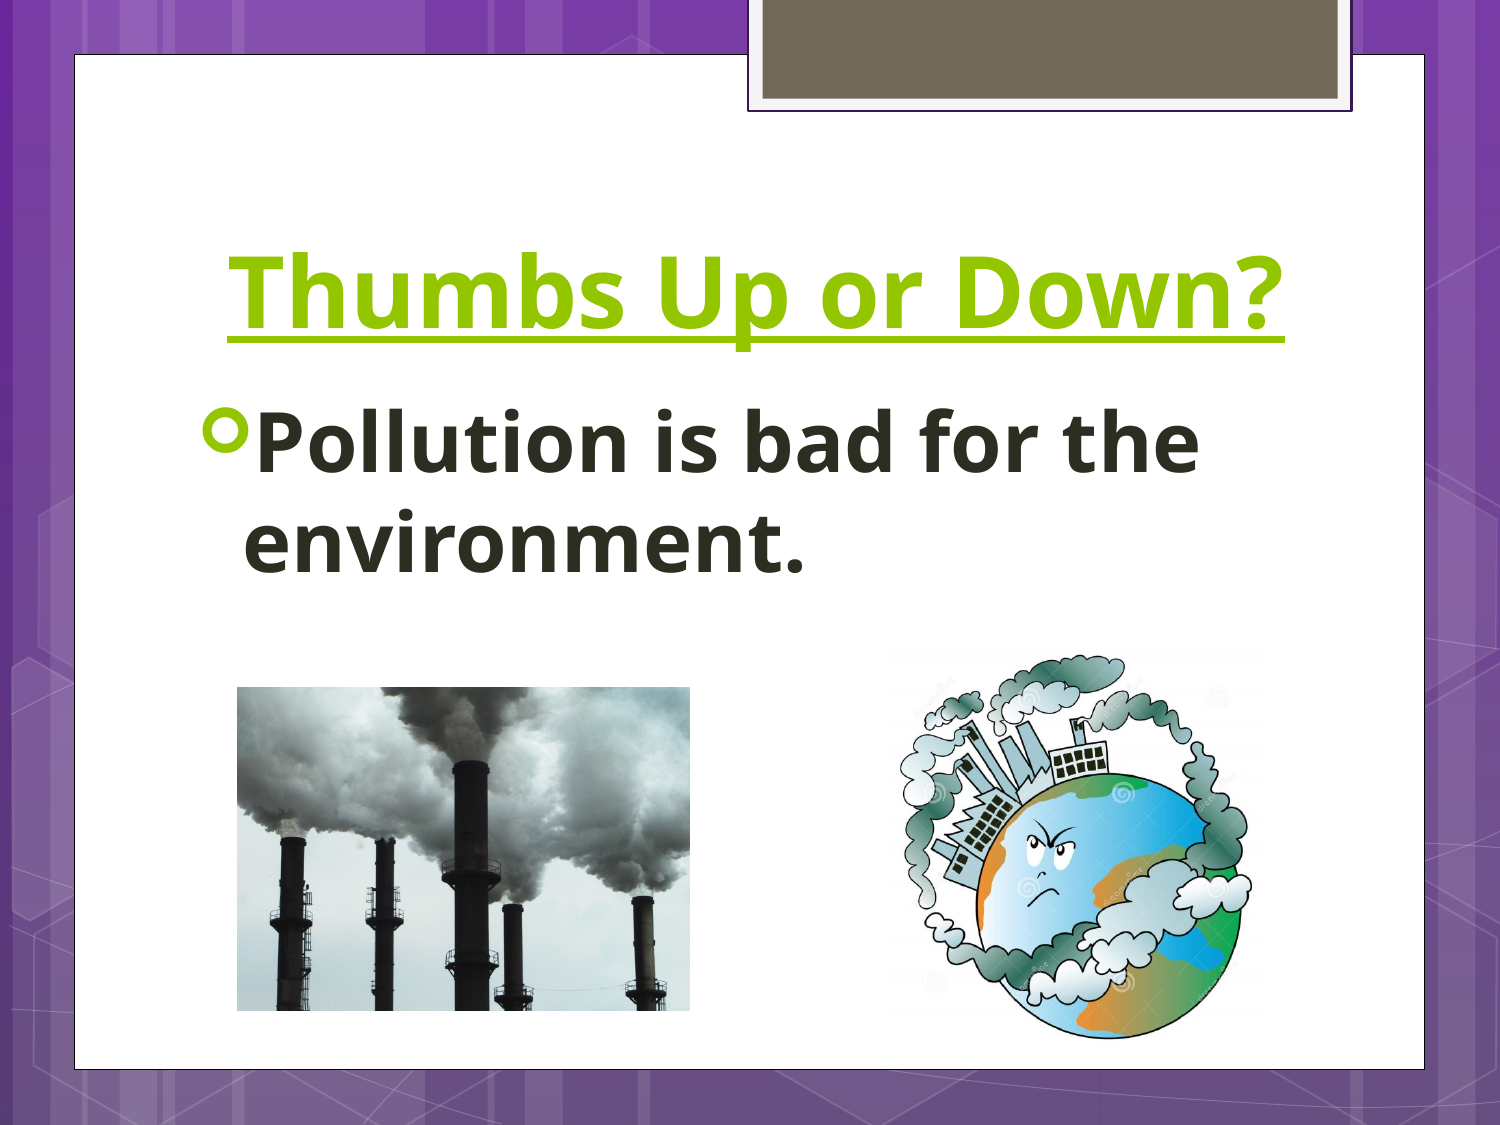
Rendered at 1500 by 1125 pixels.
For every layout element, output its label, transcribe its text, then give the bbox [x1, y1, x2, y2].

picture [237, 687, 691, 1011]
title Thumbs Up or Down? [137, 168, 1375, 357]
picture [887, 644, 1263, 1054]
list Pollution is bad for the environment. [171, 381, 1283, 957]
